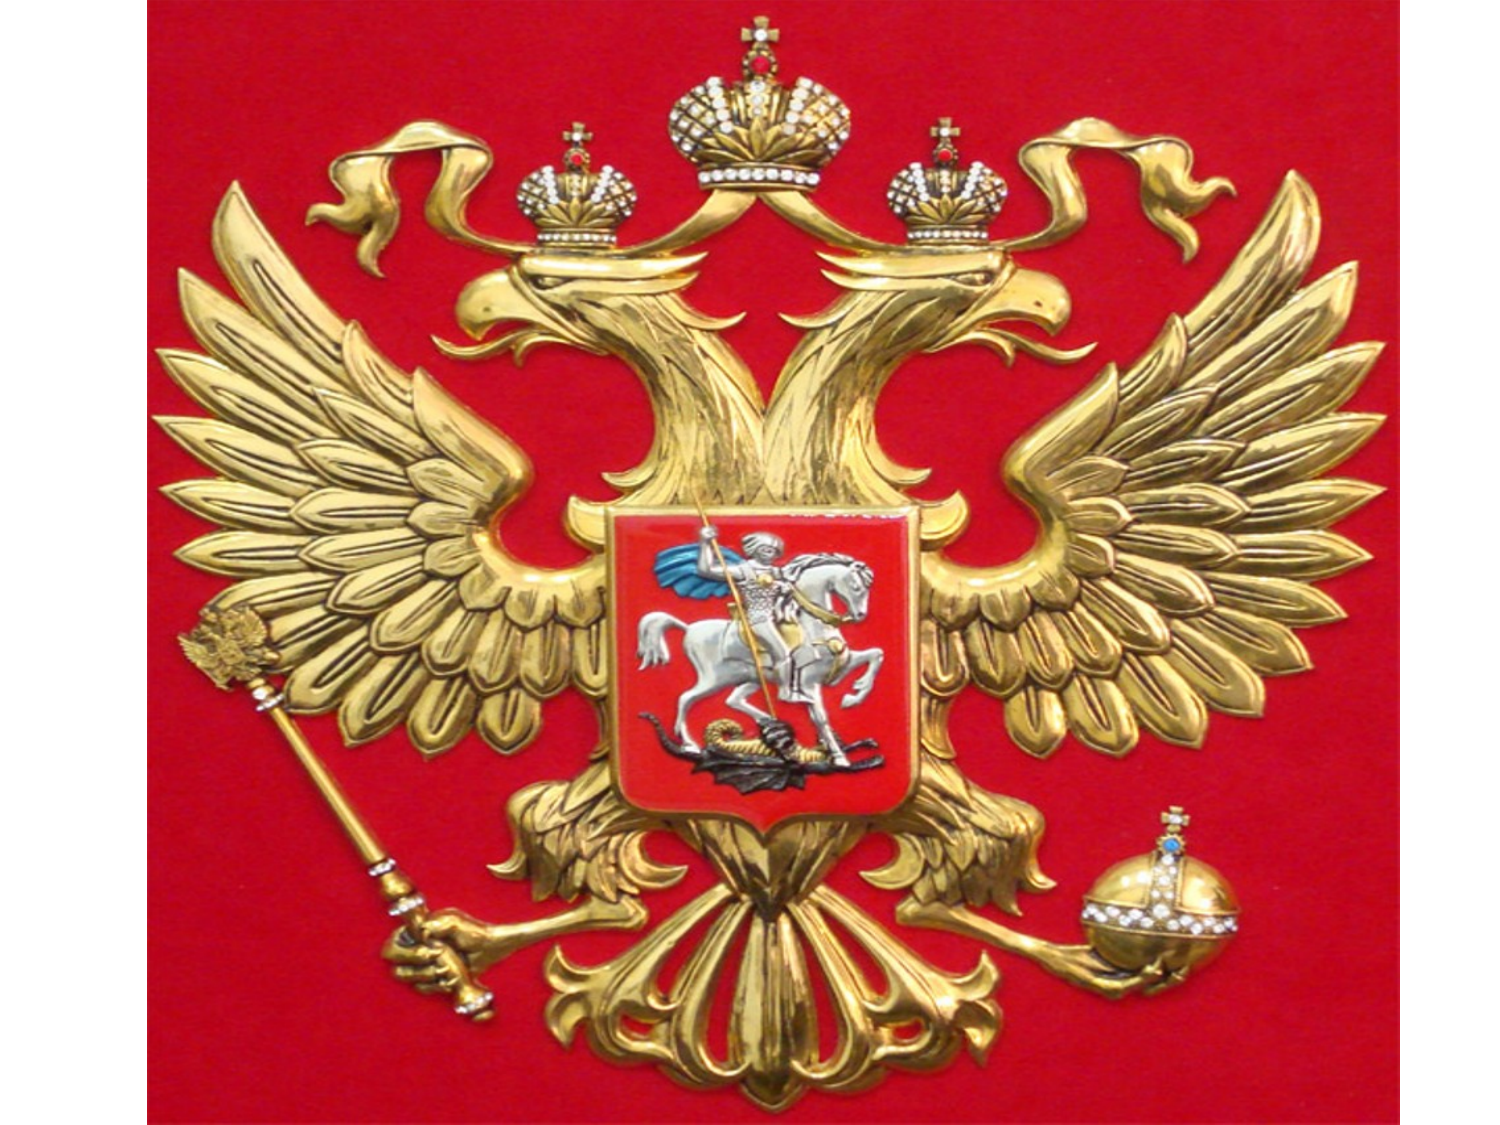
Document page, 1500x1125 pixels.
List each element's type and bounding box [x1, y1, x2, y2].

list [147, 0, 1400, 1125]
